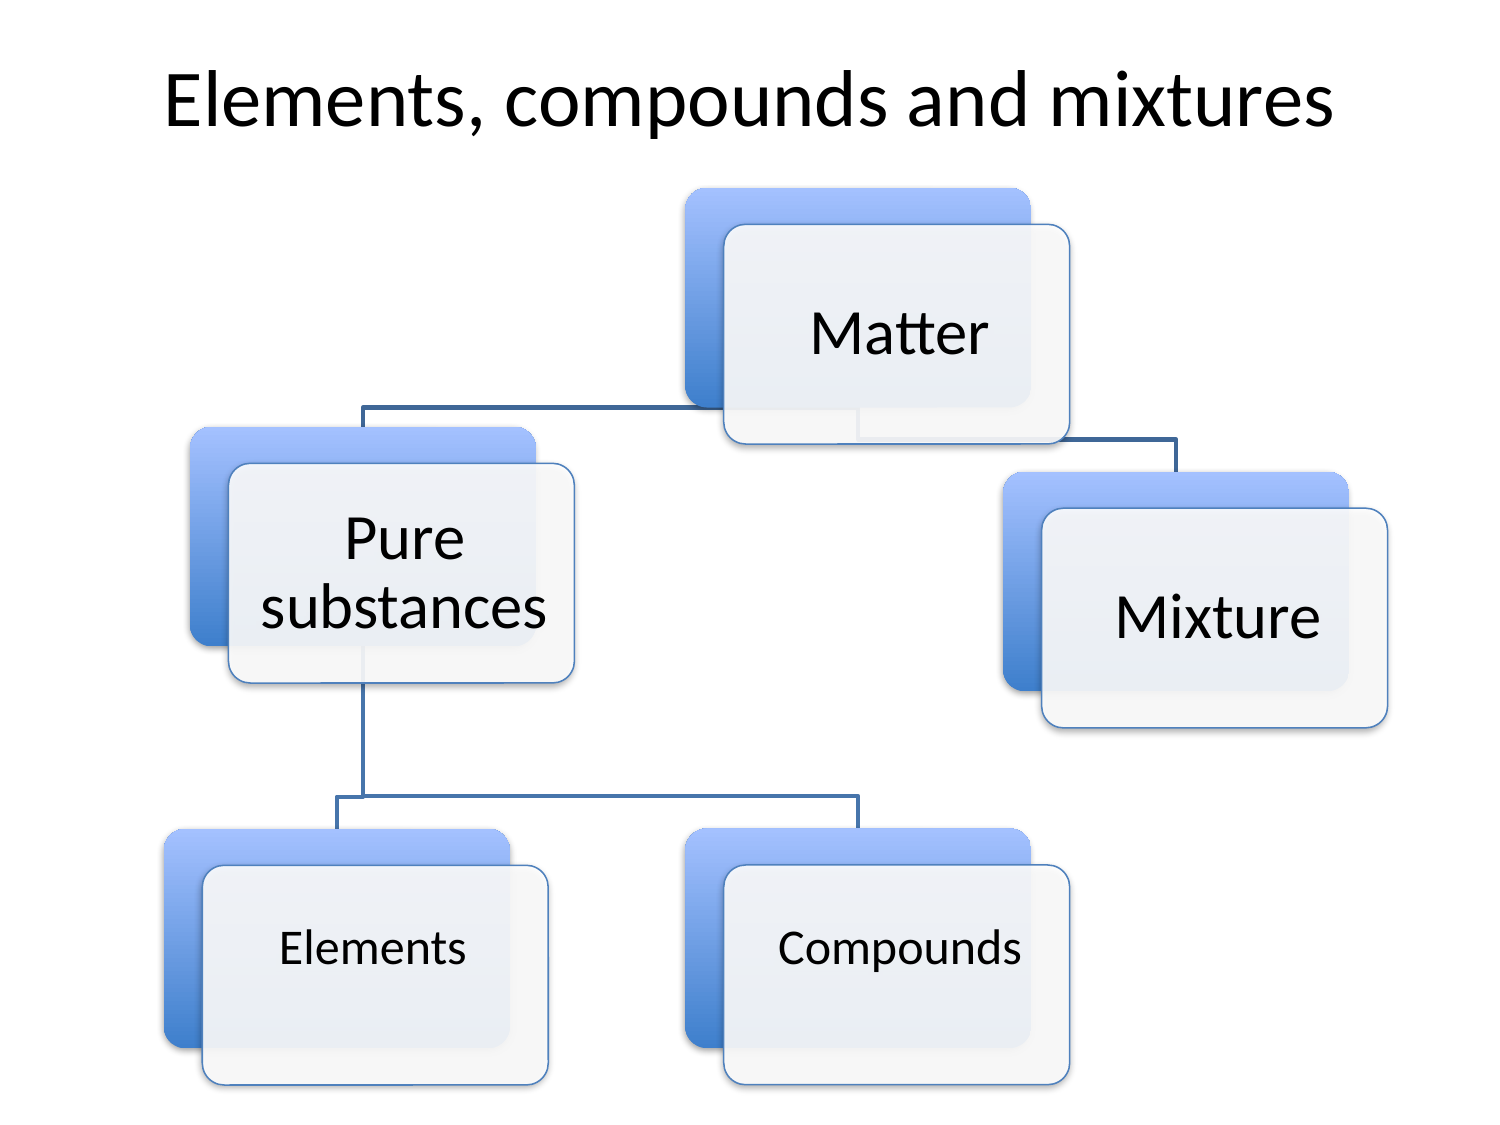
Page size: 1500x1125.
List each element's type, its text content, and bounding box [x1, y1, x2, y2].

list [74, 187, 1469, 1086]
title Elements, compounds and mixtures [75, 0, 1425, 185]
